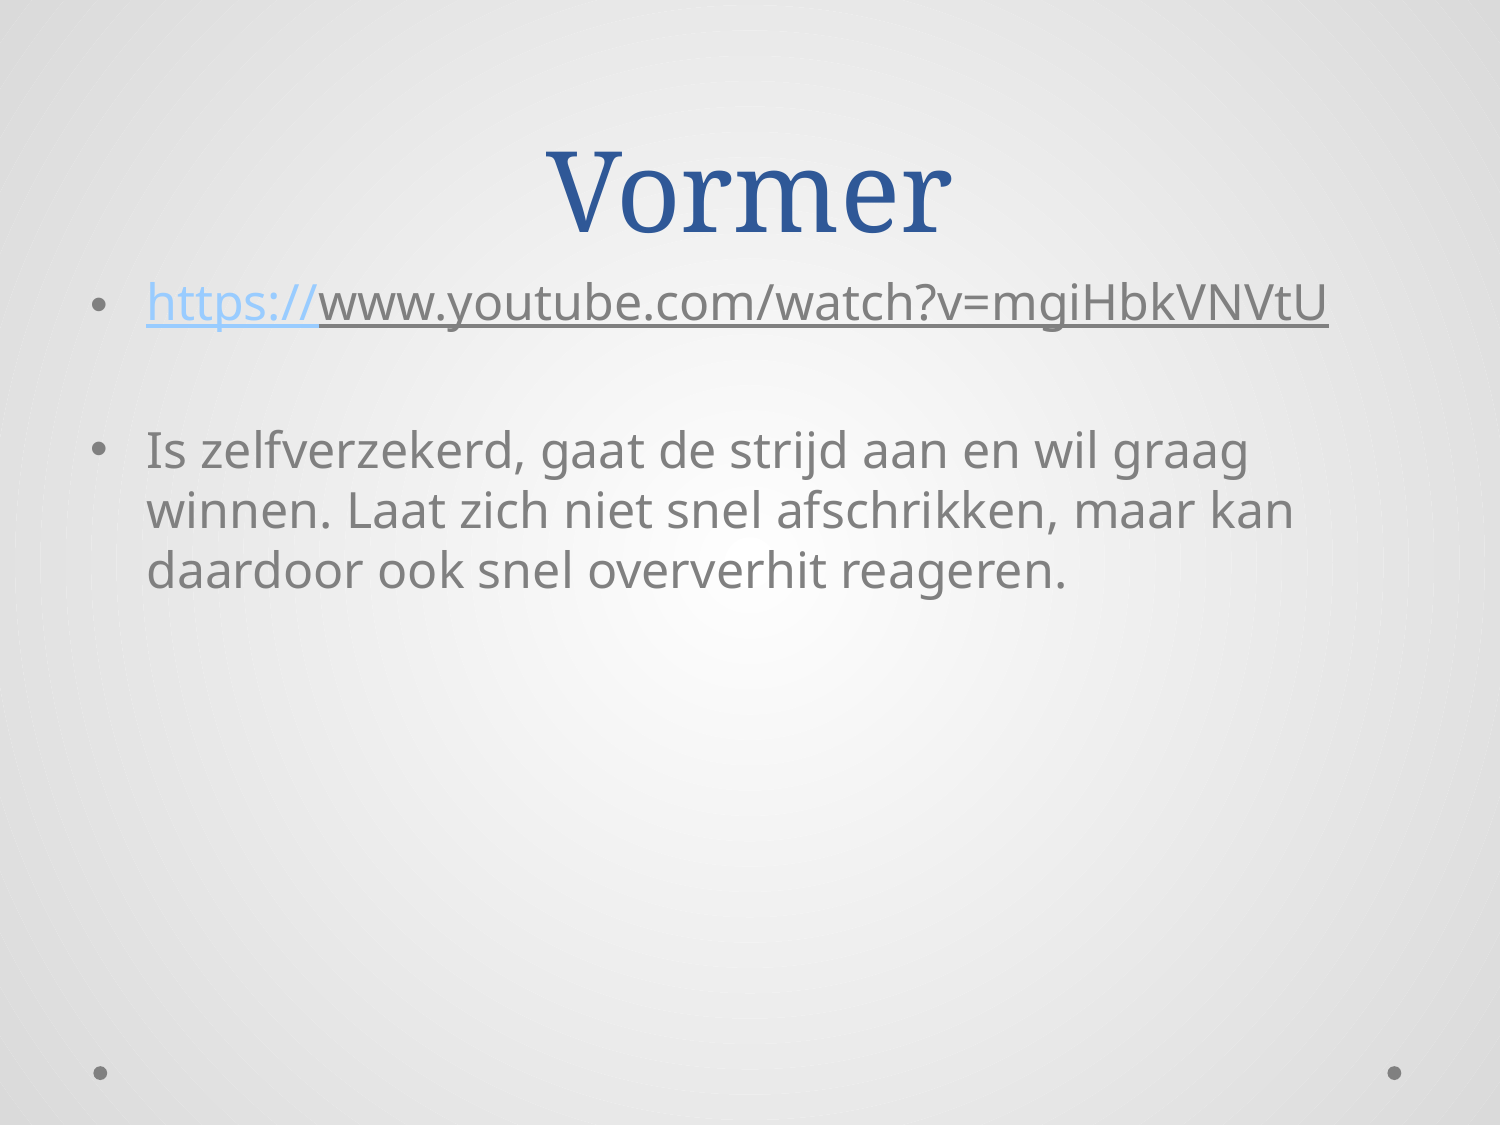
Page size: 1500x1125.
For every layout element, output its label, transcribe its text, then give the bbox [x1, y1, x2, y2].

title Vormer [75, 0, 1425, 262]
list https://www.youtube.com/watch?v=mgiHbkVNVtU Is zelfverzekerd, gaat de strijd aan en wil graag winnen. Laat zich niet snel afschrikken, maar kan daardoor ook snel oververhit reageren. [75, 262, 1425, 1005]
